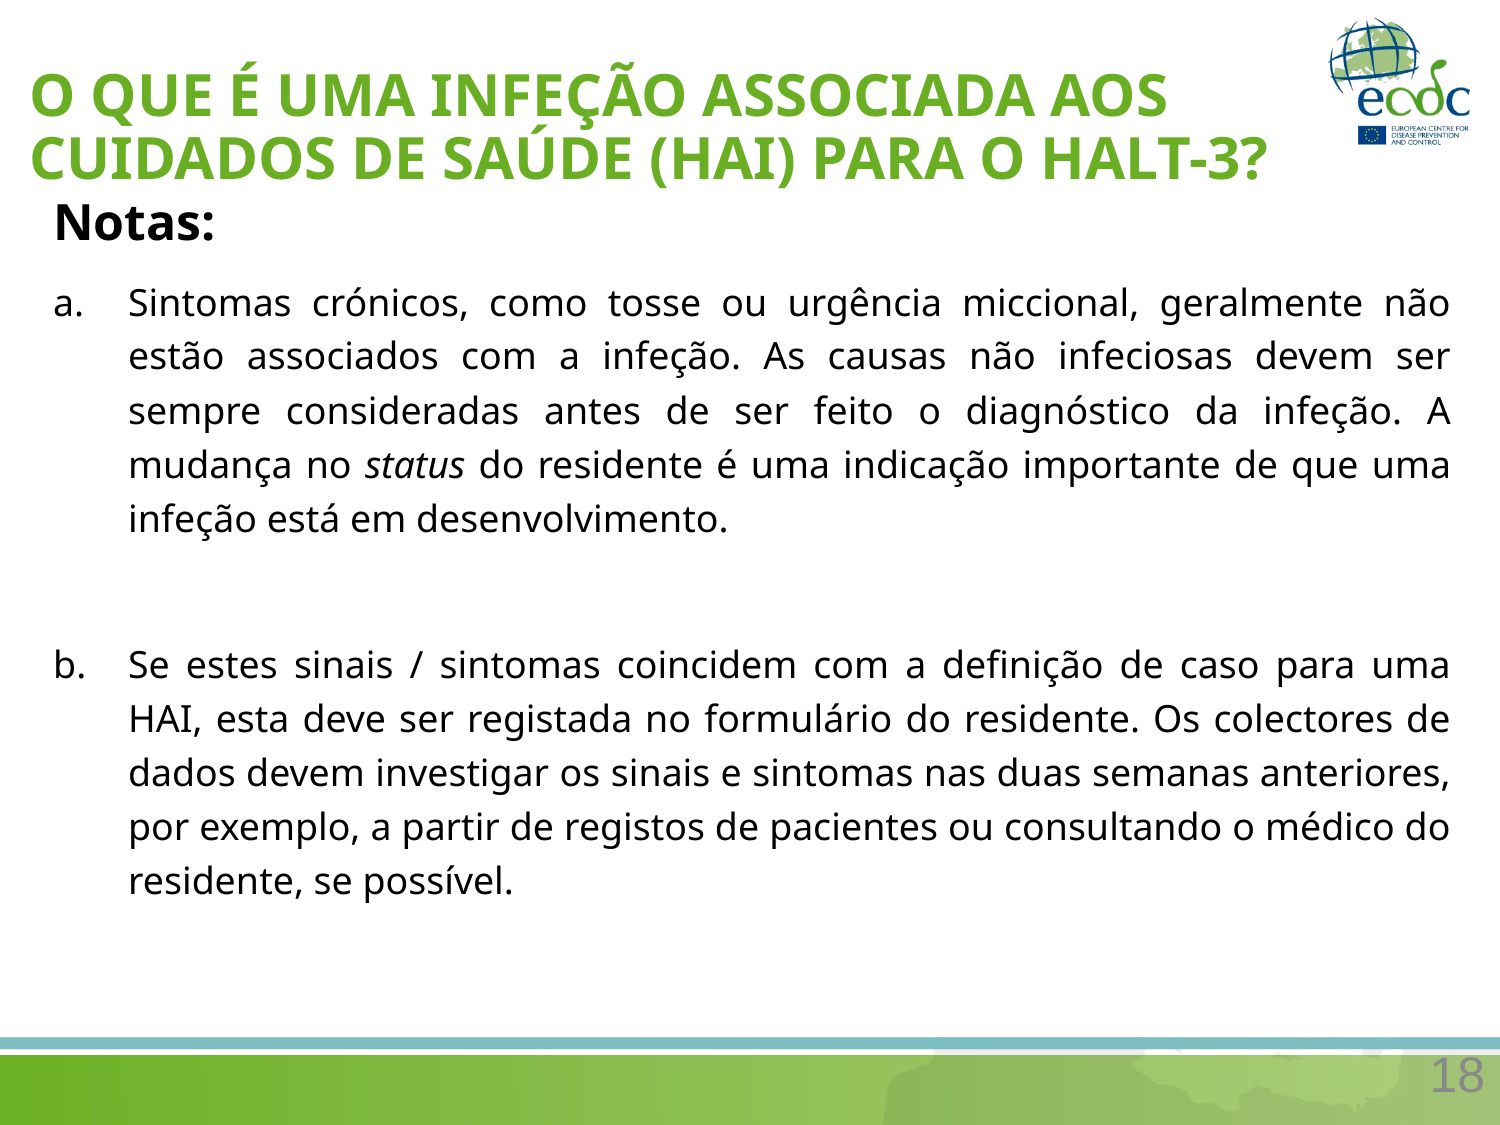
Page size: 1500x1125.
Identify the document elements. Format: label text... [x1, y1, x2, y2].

title O QUE É UMA INFEÇÃO ASSOCIADA AOS CUIDADOS DE SAÚDE (HAI) PARA O HALT-3? [29, 66, 1380, 202]
picture [0, 1037, 1500, 1125]
picture [1328, 17, 1473, 148]
list Notas: Sintomas crónicos, como tosse ou urgência miccional, geralmente não estão associados com a infeção. As causas não infeciosas devem ser sempre consideradas antes de ser feito o diagnóstico da infeção. A mudança no status do residente é uma indicação importante de que uma infeção está em desenvolvimento. Se estes sinais / sintomas coincidem com a definição de caso para uma HAI, esta deve ser registada no formulário do residente. Os colectores de dados devem investigar os sinais e sintomas nas duas semanas anteriores, por exemplo, a partir de registos de pacientes ou consultando o médico do residente, se possível. [53, 196, 1452, 1020]
slide_number 18 [1149, 1042, 1500, 1103]
